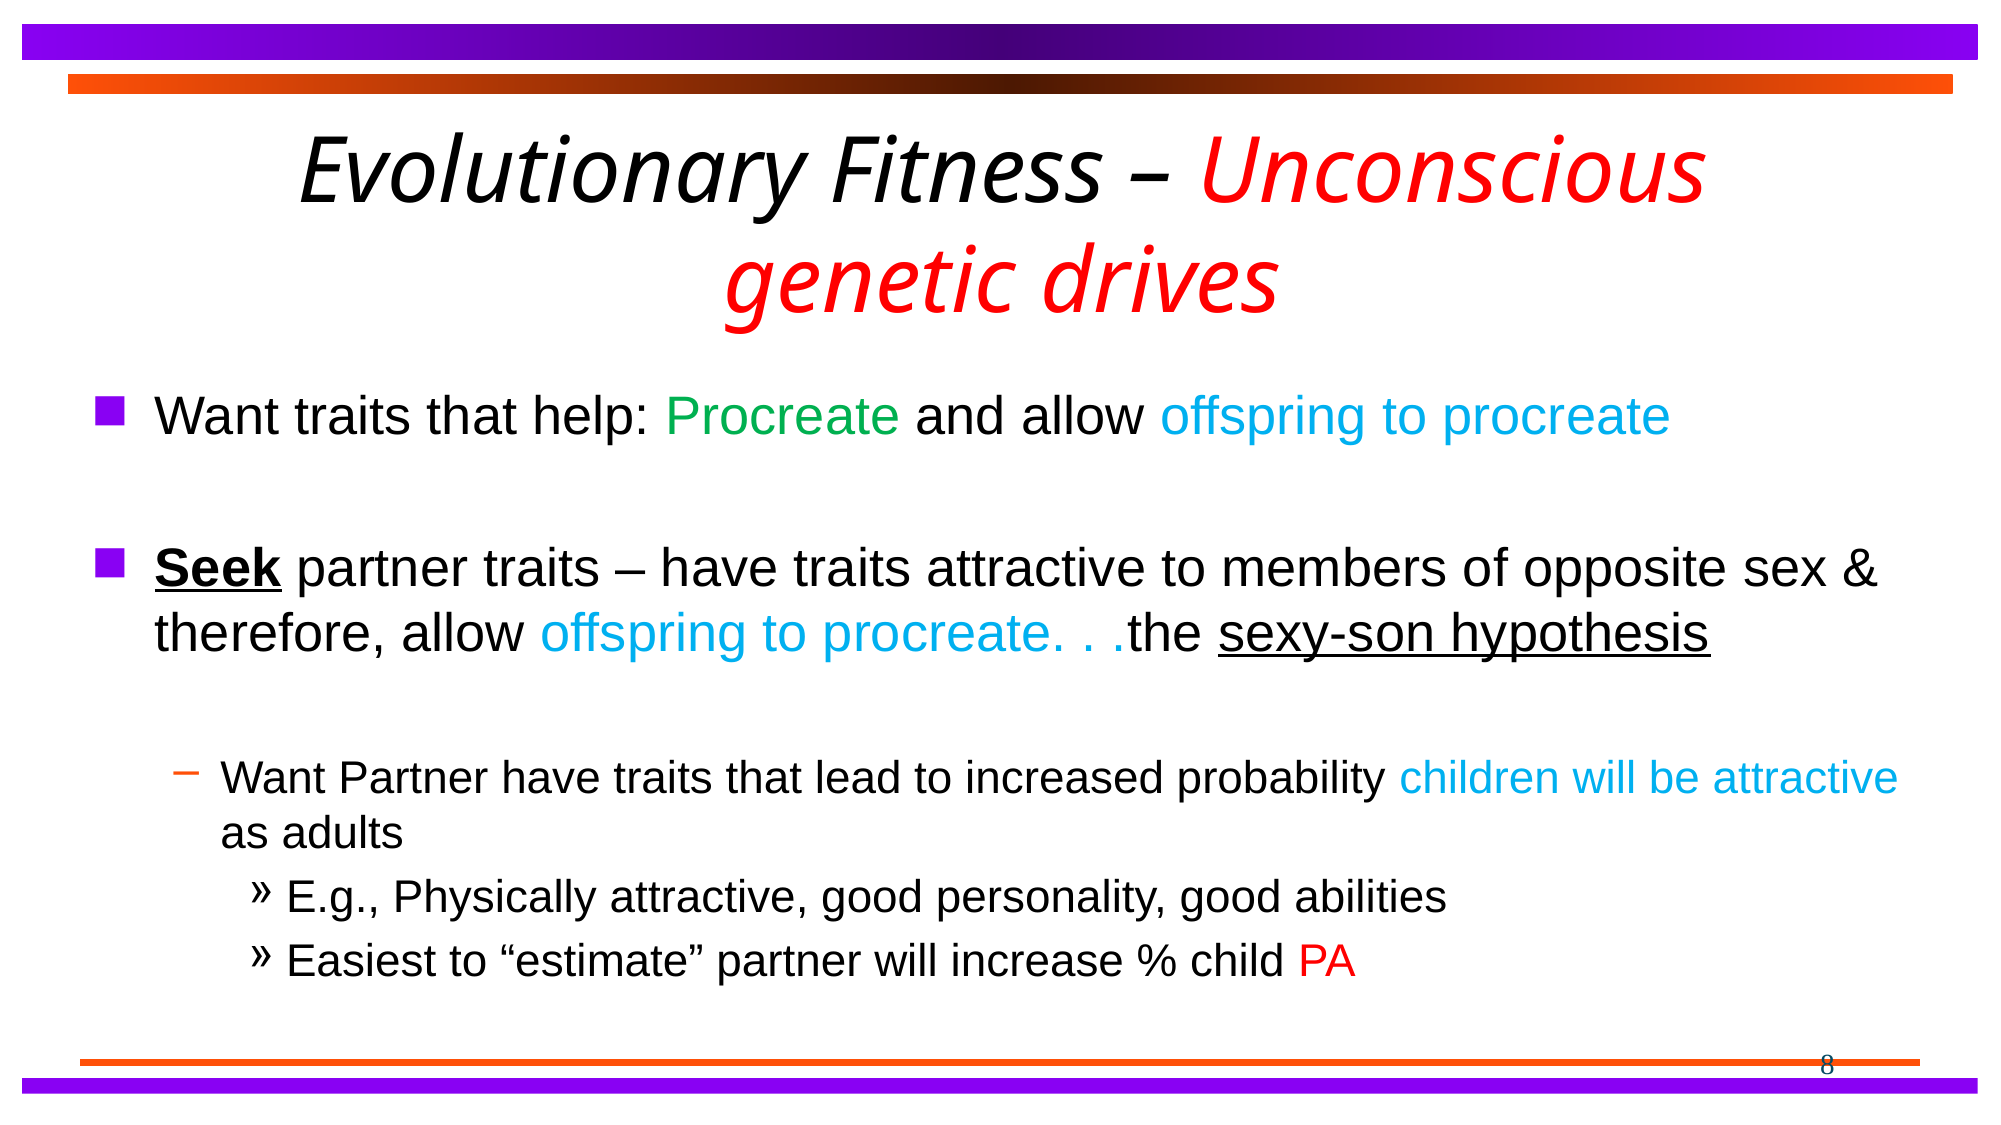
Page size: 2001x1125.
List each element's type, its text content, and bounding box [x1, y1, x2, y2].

title Evolutionary Fitness – Unconscious genetic drives [152, 125, 1853, 316]
list Want traits that help: Procreate and allow offspring to procreate Seek partner traits – have traits attractive to members of opposite sex & therefore, allow offspring to procreate. . .the sexy-son hypothesis Want Partner have traits that lead to increased probability children will be attractive as adults E.g., Physically attractive, good personality, good abilities Easiest to “estimate” partner will increase % child PA [83, 281, 1923, 1067]
slide_number 8 [1433, 1024, 1851, 1101]
